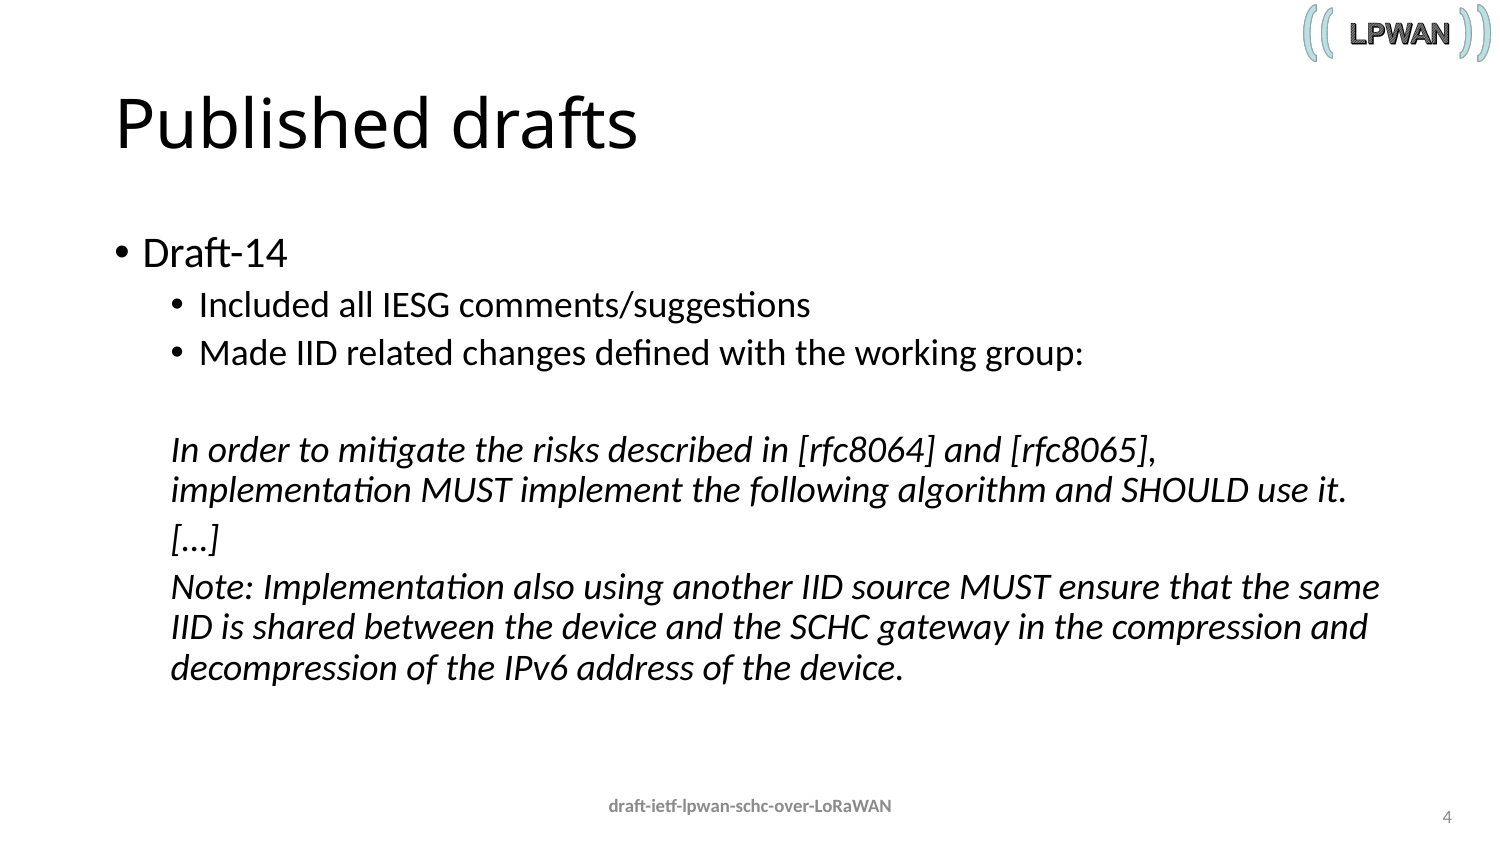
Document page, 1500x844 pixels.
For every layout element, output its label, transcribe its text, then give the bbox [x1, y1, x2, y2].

list Draft-14 Included all IESG comments/suggestions Made IID related changes defined with the working group: In order to mitigate the risks described in [rfc8064] and [rfc8065], implementation MUST implement the following algorithm and SHOULD use it. […] Note: Implementation also using another IID source MUST ensure that the same IID is shared between the device and the SCHC gateway in the compression and decompression of the IPv6 address of the device. [103, 224, 1397, 760]
footer draft-ietf-lpwan-schc-over-LoRaWAN [496, 782, 1004, 827]
title Published drafts [103, 44, 1397, 208]
picture [1303, 4, 1491, 62]
text_box 4 [1125, 793, 1464, 839]
